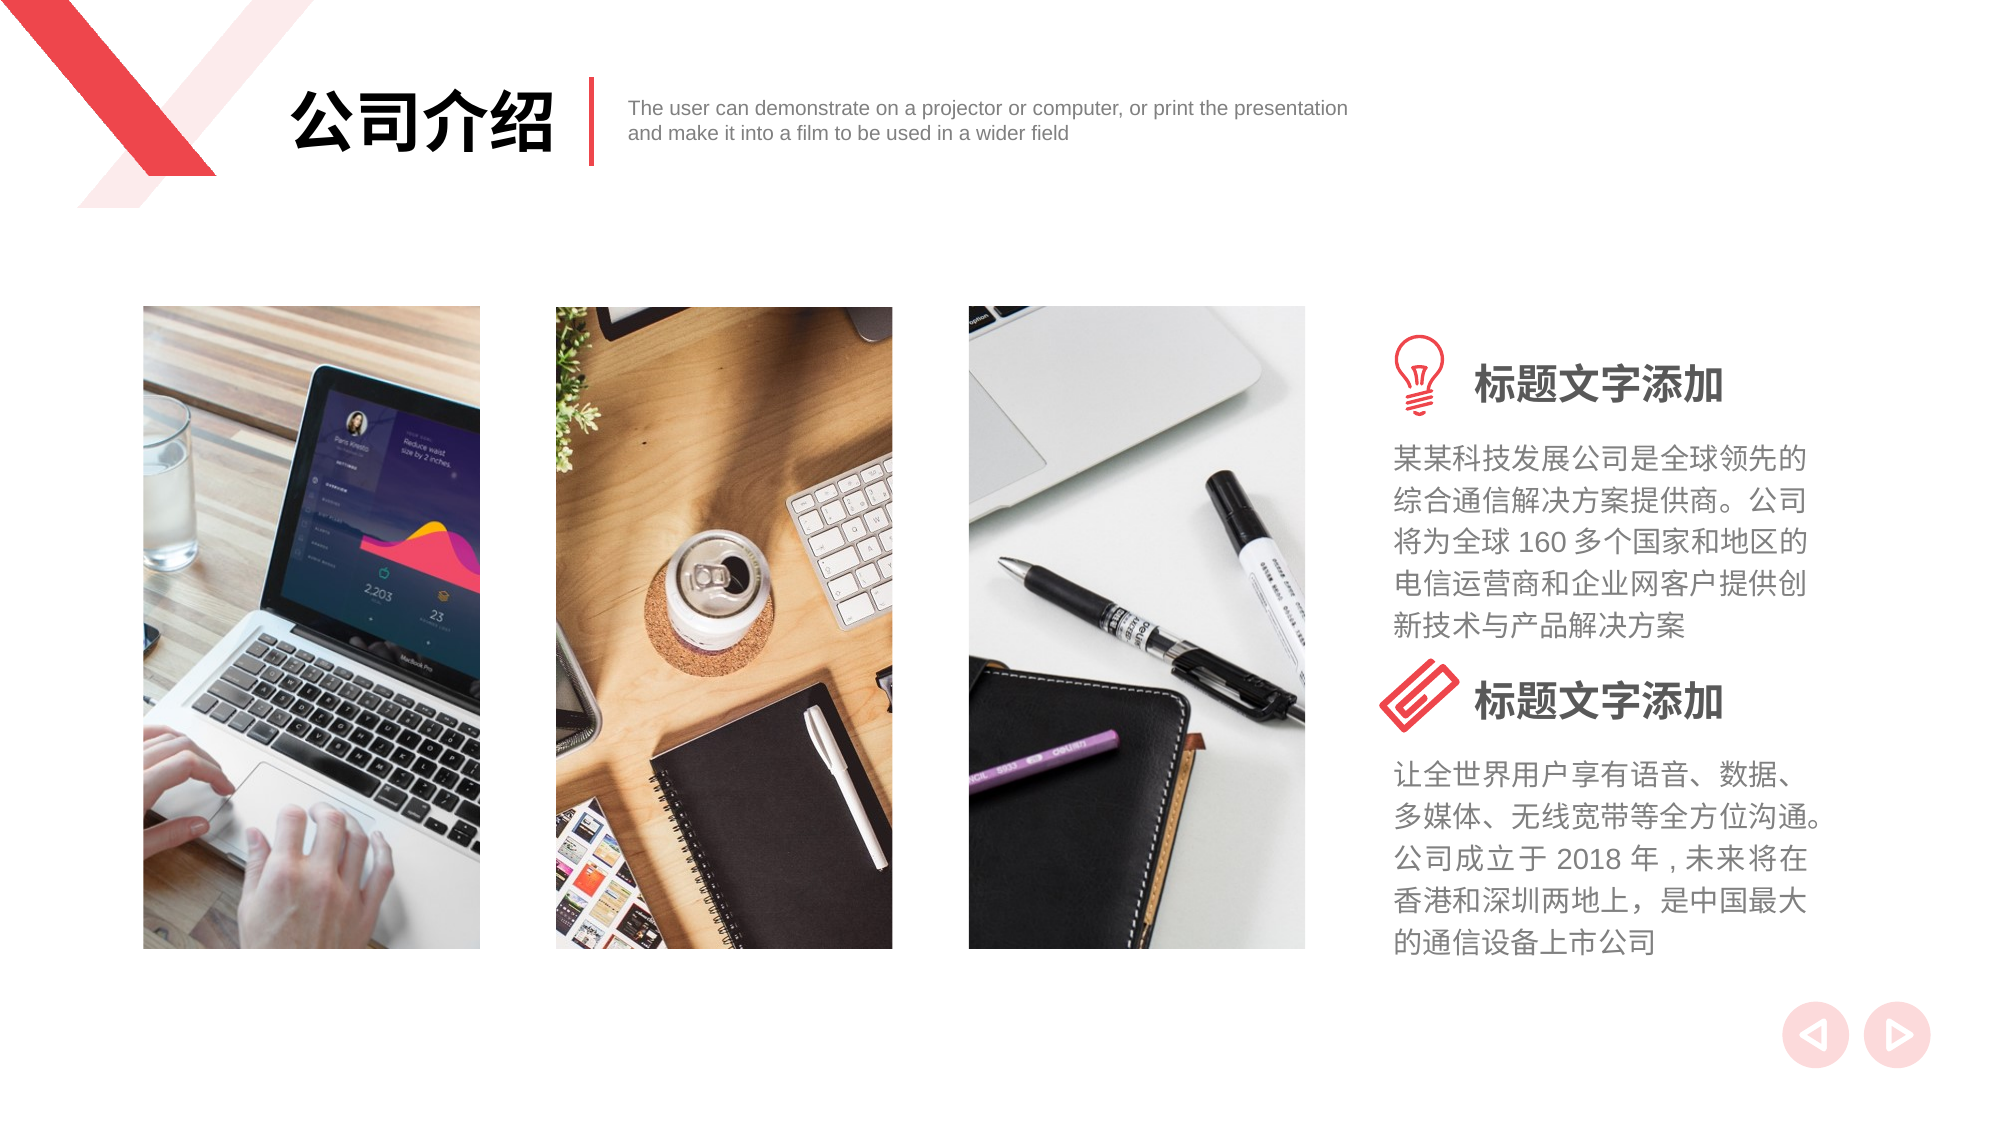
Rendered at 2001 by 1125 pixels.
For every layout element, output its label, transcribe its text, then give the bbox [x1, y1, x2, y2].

text_box 标题文字添加 [1460, 656, 1802, 732]
text_box 让全世界用户享有语音、数据、多媒体、无线宽带等全方位沟通。公司成立于2018年,未来将在香港和深圳两地上，是中国最大的通信设备上市公司 [1378, 742, 1824, 967]
picture [556, 307, 893, 949]
text_box 某某科技发展公司是全球领先的综合通信解决方案提供商。公司将为全球160多个国家和地区的电信运营商和企业网客户提供创新技术与产品解决方案 [1378, 425, 1824, 650]
picture [968, 306, 1306, 950]
picture [143, 306, 480, 949]
text_box [1393, 333, 1446, 418]
text_box 标题文字添加 [1460, 340, 1802, 415]
text_box [1378, 657, 1460, 734]
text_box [0, 0, 1368, 209]
